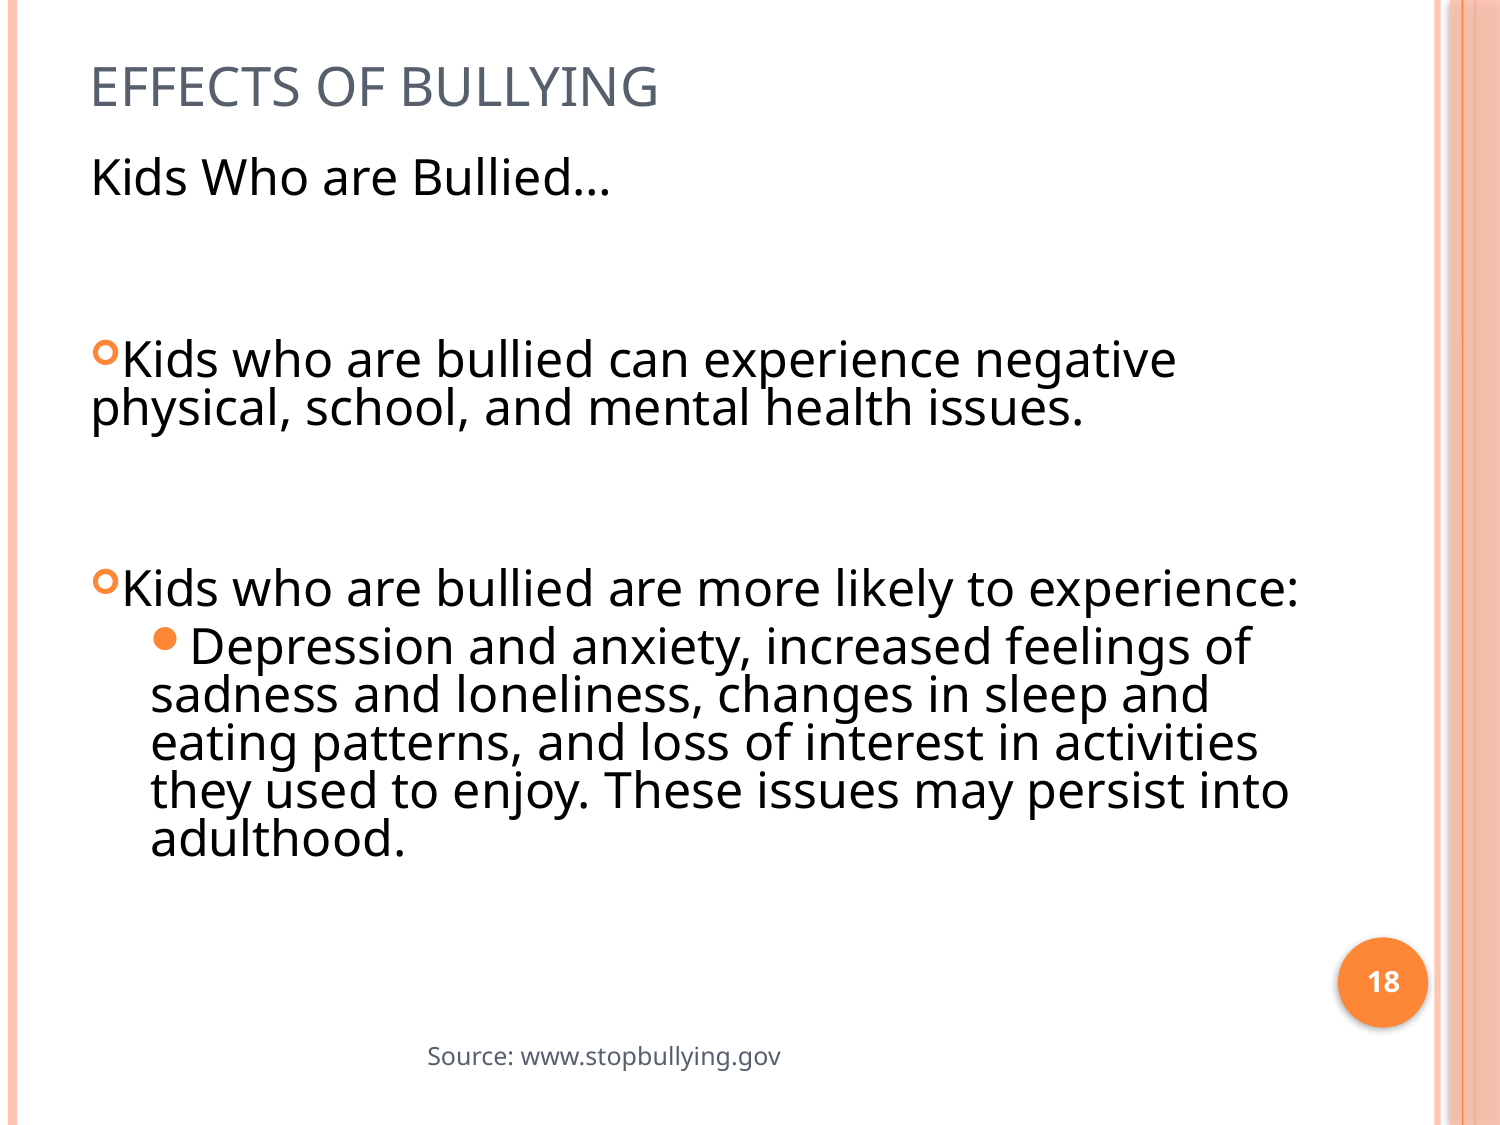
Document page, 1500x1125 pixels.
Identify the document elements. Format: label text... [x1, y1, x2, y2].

title Effects of Bullying [75, 45, 1300, 125]
text_box Source: www.stopbullying.gov [412, 1024, 938, 1085]
list Kids Who are Bullied… Kids who are bullied can experience negative physical, school, and mental health issues. Kids who are bullied are more likely to experience: Depression and anxiety, increased feelings of sadness and loneliness, changes in sleep and eating patterns, and loss of interest in activities they used to enjoy. These issues may persist into adulthood. [75, 149, 1338, 1088]
slide_number 18 [1333, 940, 1434, 1026]
